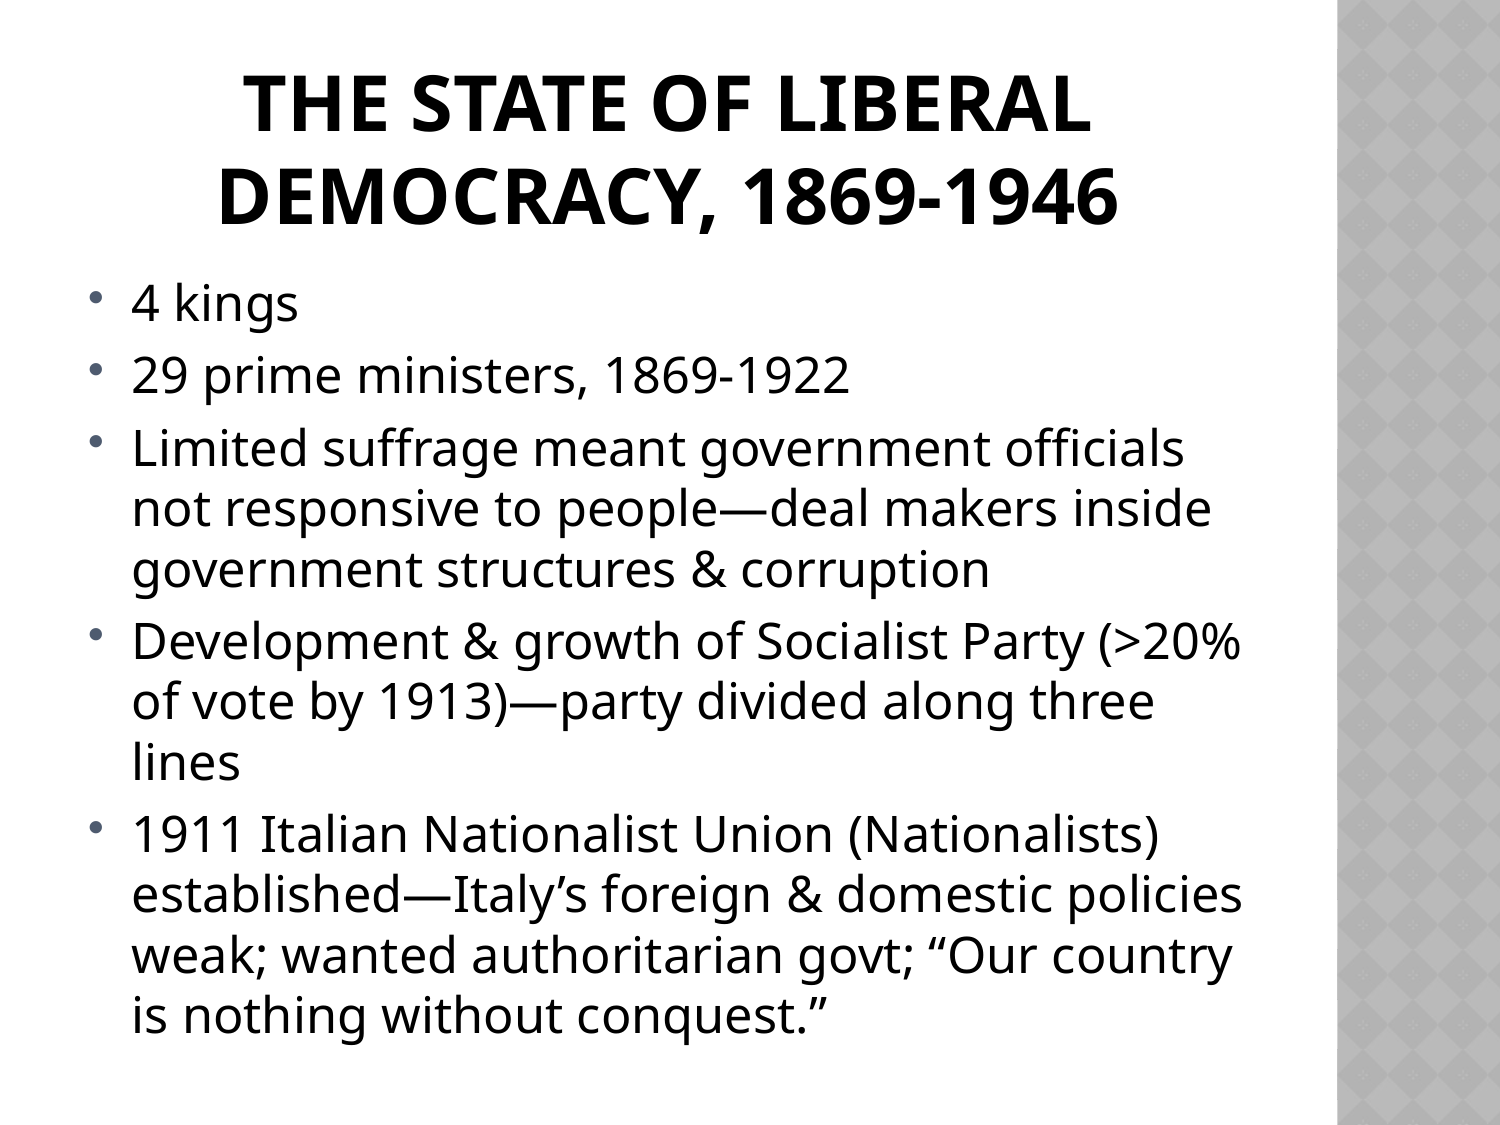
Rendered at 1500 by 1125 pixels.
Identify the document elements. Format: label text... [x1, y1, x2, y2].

list 4 kings 29 prime ministers, 1869-1922 Limited suffrage meant government officials not responsive to people—deal makers inside government structures & corruption Development & growth of Socialist Party (>20% of vote by 1913)—party divided along three lines 1911 Italian Nationalist Union (Nationalists) established—Italy’s foreign & domestic policies weak; wanted authoritarian govt; “Our country is nothing without conquest.” [75, 264, 1263, 1059]
title The state of liberal democracy, 1869-1946 [75, 52, 1263, 240]
